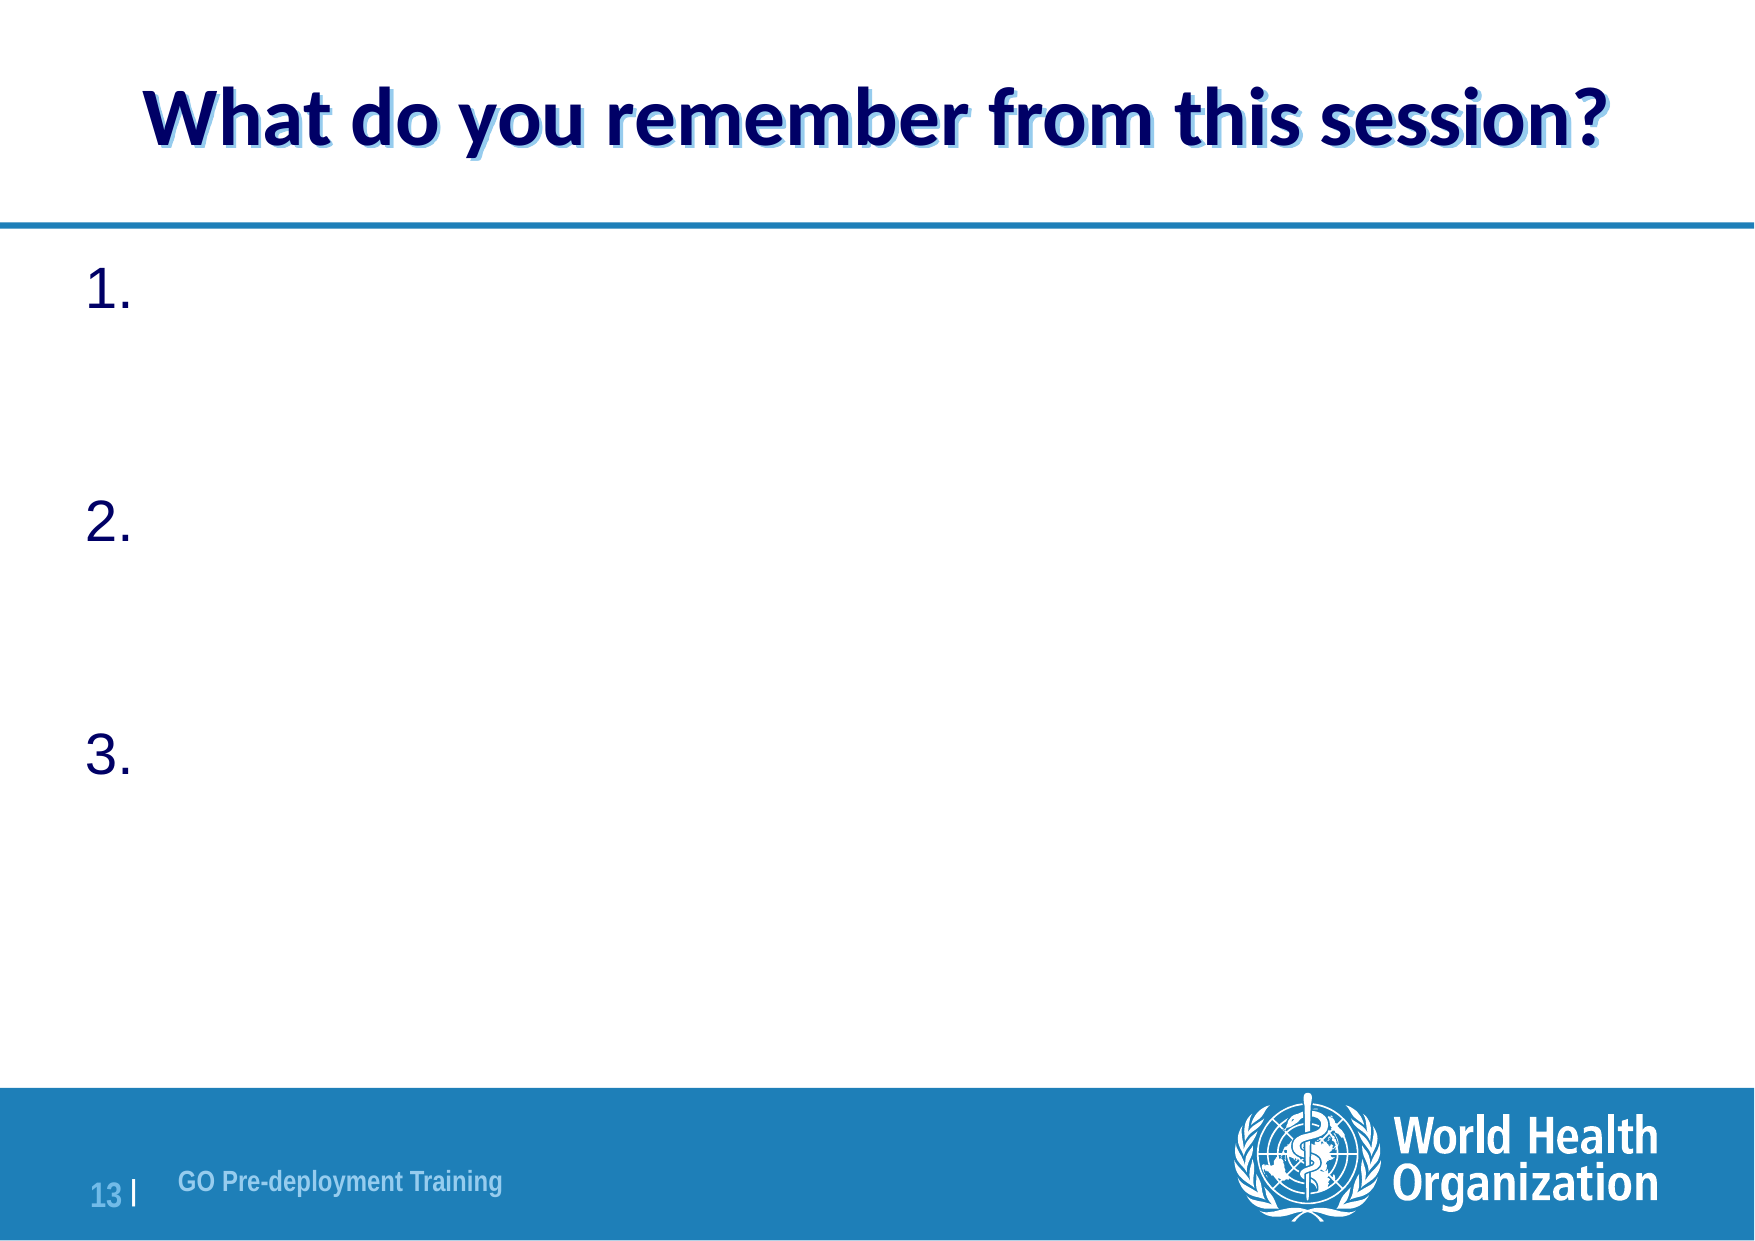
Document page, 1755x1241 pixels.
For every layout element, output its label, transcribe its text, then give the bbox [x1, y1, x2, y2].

title What do you remember from this session? [0, 0, 1755, 224]
list 1. 2. 3. [84, 249, 1676, 1084]
